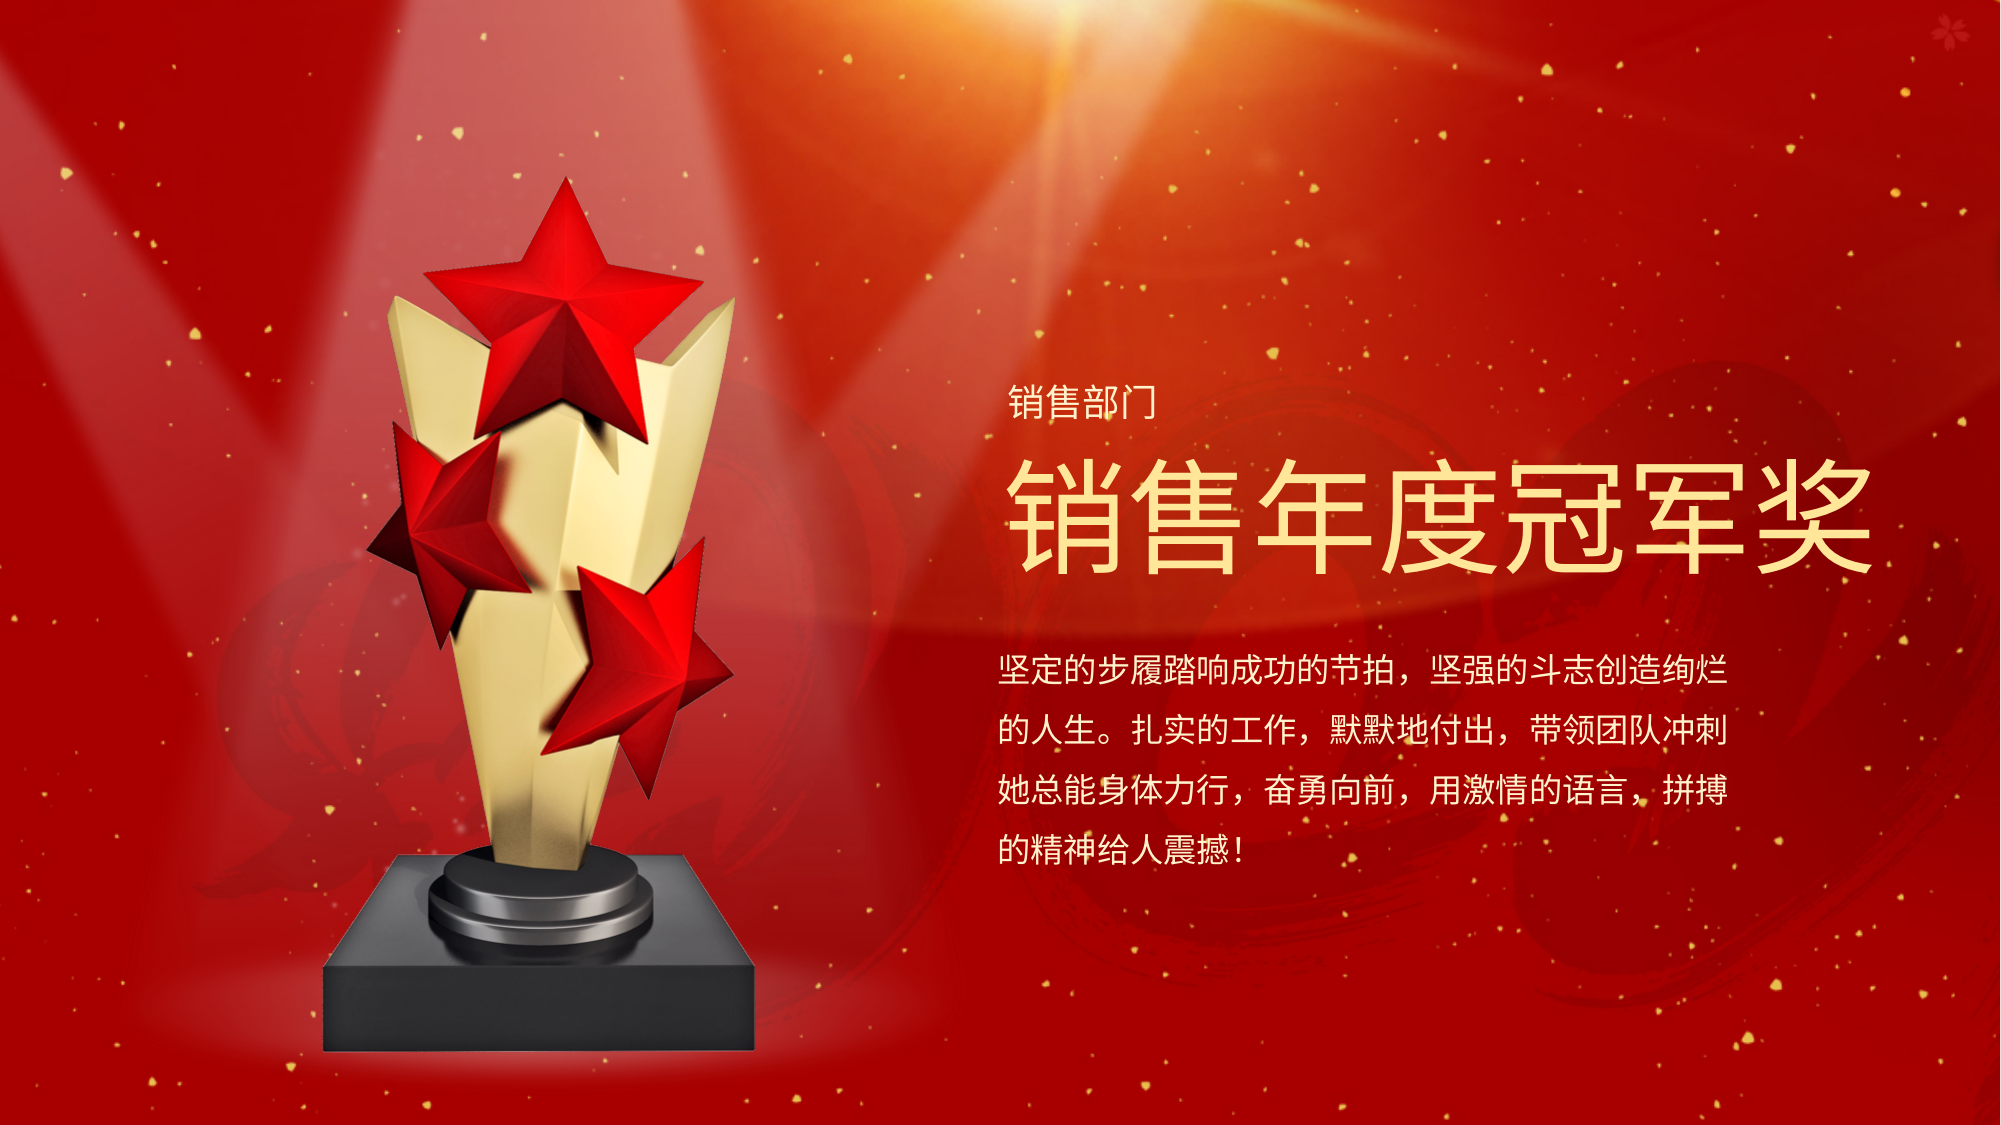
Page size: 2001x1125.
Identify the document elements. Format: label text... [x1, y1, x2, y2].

text_box 坚定的步履踏响成功的节拍，坚强的斗志创造绚烂的人生。扎实的工作，默默地付出，带领团队冲刺她总能身体力行，奋勇向前，用激情的语言，拼搏的精神给人震撼！ [1224, 622, 1775, 877]
picture [0, 0, 2001, 1125]
text_box 销售年度冠军奖 [1224, 431, 1892, 597]
